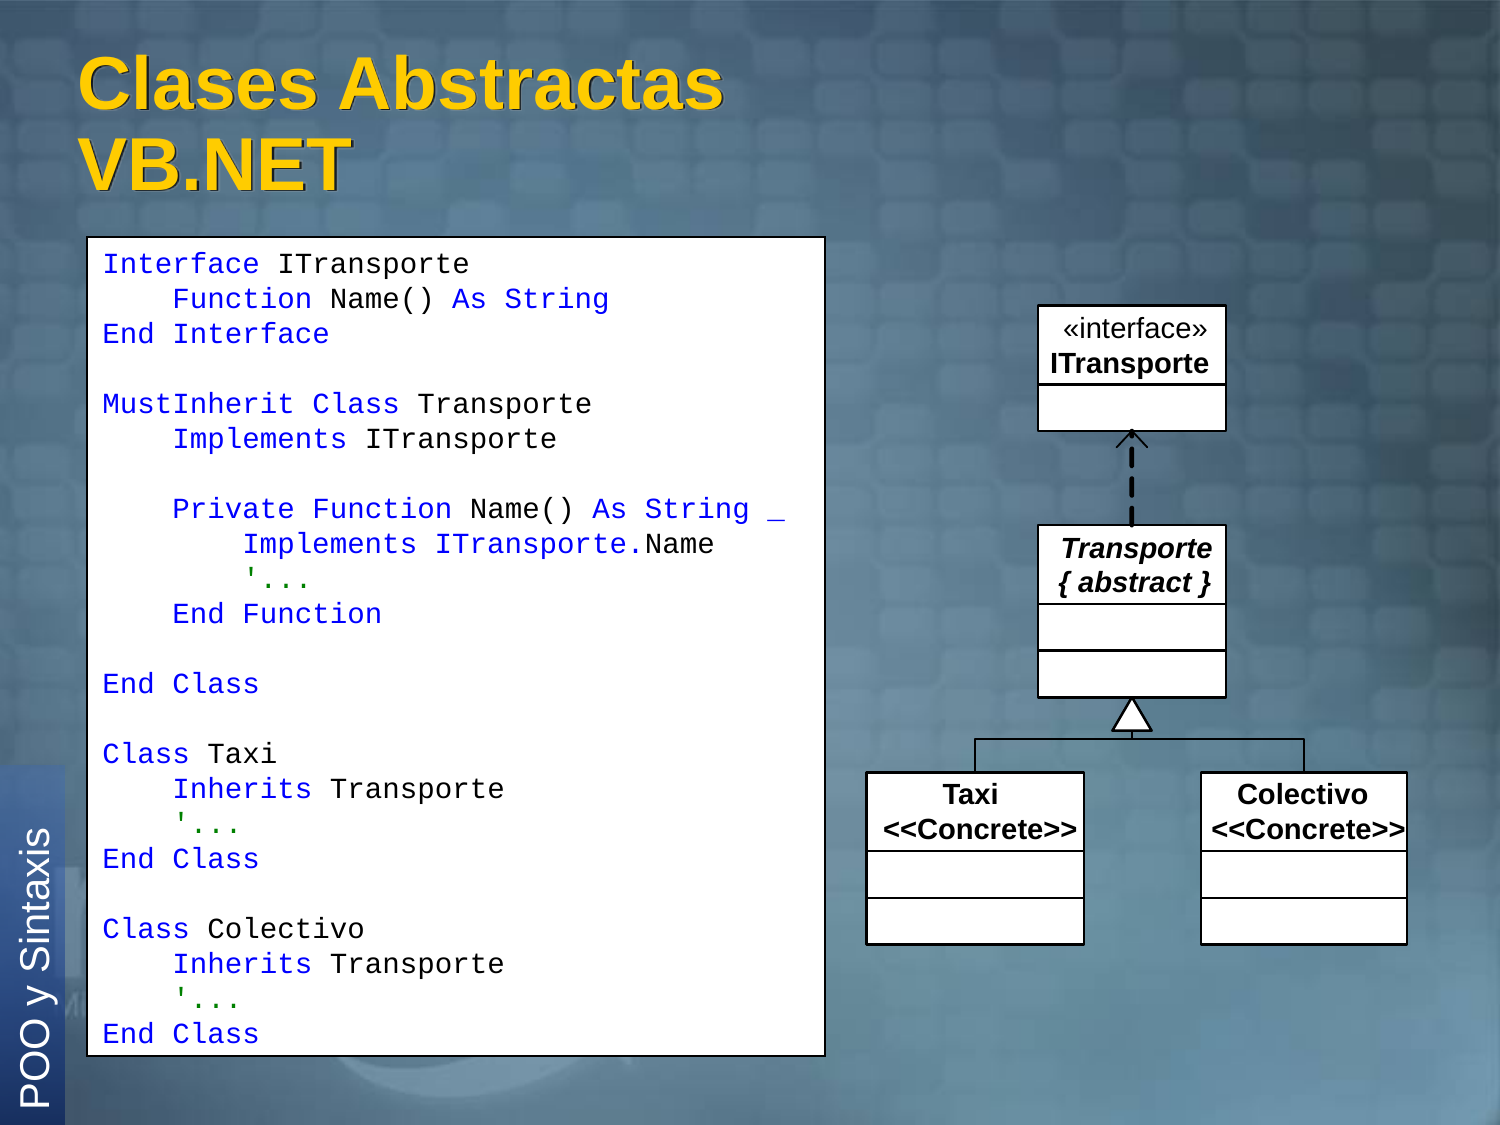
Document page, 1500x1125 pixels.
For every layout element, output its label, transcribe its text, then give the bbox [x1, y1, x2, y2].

text_box [866, 772, 1085, 851]
text_box [1116, 430, 1148, 448]
text_box [1037, 385, 1226, 431]
text_box ITransporte [1050, 344, 1210, 380]
text_box POO y Sintaxis [0, 765, 65, 1125]
text_box [1130, 448, 1134, 468]
text_box [866, 851, 1085, 898]
text_box [1130, 477, 1134, 497]
text_box <<Concrete>> [1211, 810, 1406, 846]
text_box [861, 299, 1413, 950]
text_box [1037, 525, 1226, 604]
text_box [1132, 731, 1305, 773]
picture [0, 0, 1500, 1125]
text_box [975, 731, 1132, 773]
text_box [1037, 604, 1226, 651]
text_box «interface» [1063, 309, 1209, 344]
text_box [866, 898, 1085, 945]
text_box [1200, 898, 1408, 945]
text_box [1037, 651, 1226, 698]
text_box <<Concrete>> [883, 810, 1078, 846]
text_box [1112, 697, 1152, 731]
text_box { abstract } [1058, 563, 1212, 599]
text_box Colectivo [1237, 775, 1369, 810]
text_box Interface ITransporte Function Name() As String End Interface MustInherit Class Transporte Implements ITransporte Private Function Name() As String _ Implements ITransporte.Name '... End Function End Class Class Taxi Inherits Transporte '... End Class Class Colectivo Inherits Transporte '... End Class [87, 237, 825, 1057]
text_box [1200, 851, 1408, 898]
text_box Taxi [942, 775, 1000, 810]
text_box [1200, 772, 1408, 851]
text_box [1037, 305, 1226, 385]
title Clases Abstractas VB.NET [62, 37, 1440, 143]
text_box Transporte [1060, 529, 1213, 565]
text_box [1130, 506, 1134, 527]
